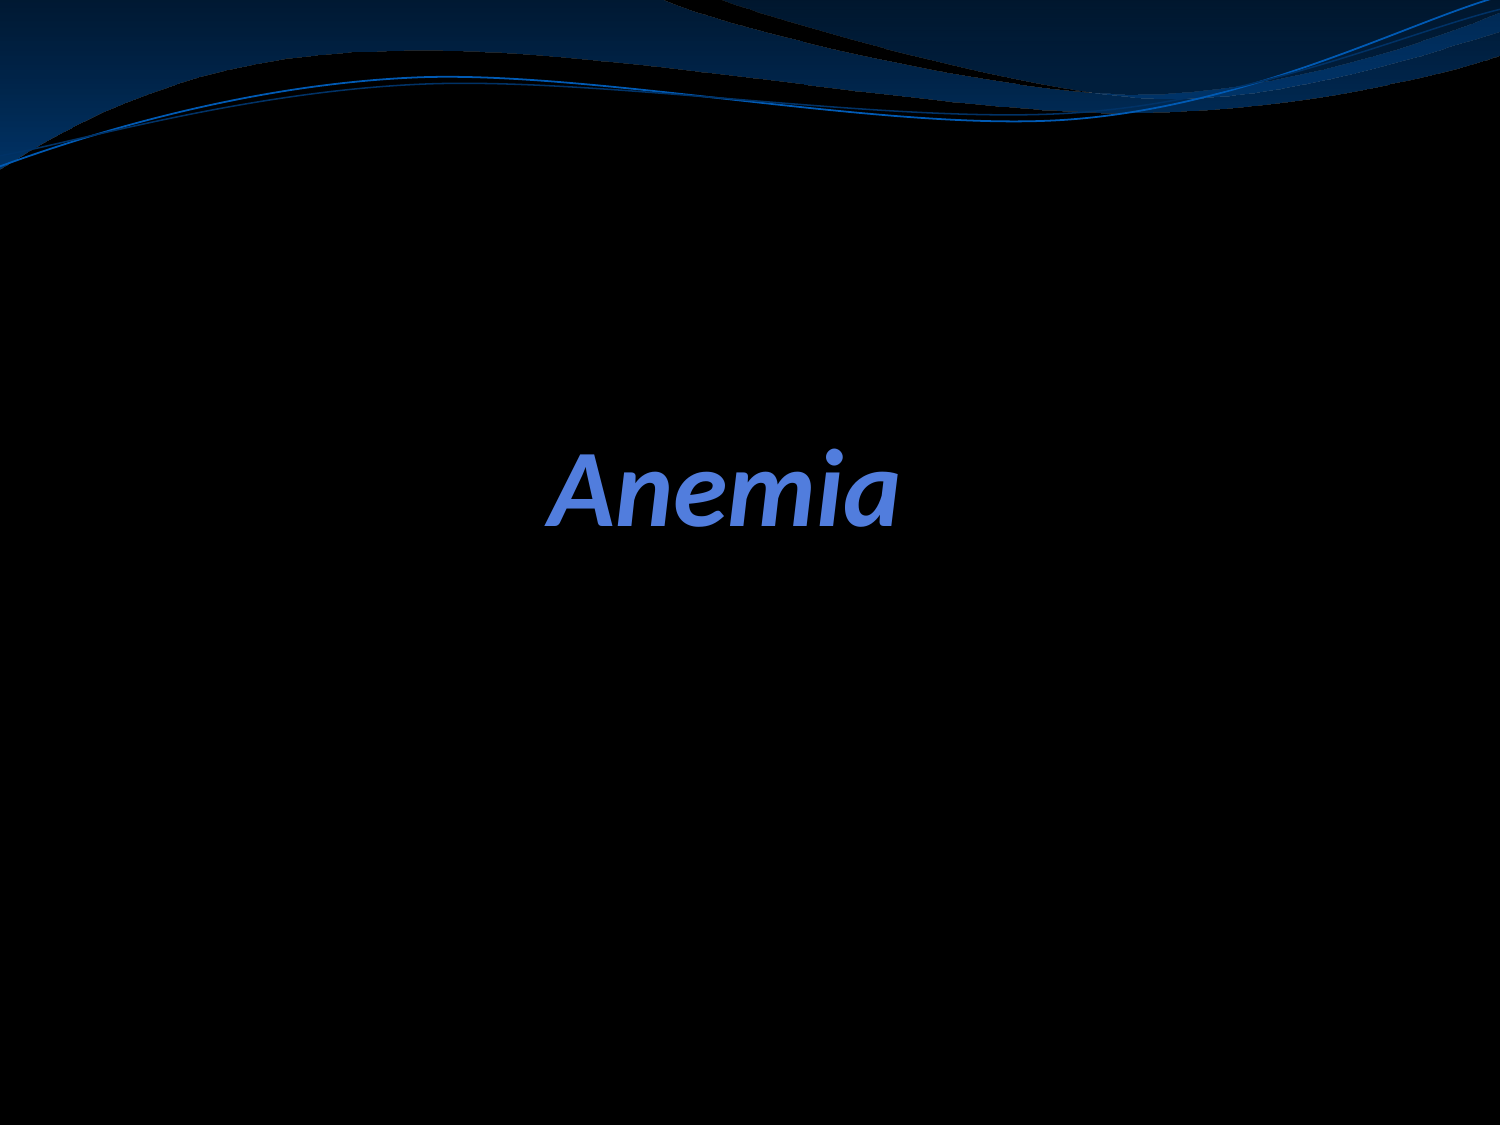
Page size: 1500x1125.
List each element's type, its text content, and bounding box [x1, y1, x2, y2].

title Anemia [87, 324, 1363, 549]
